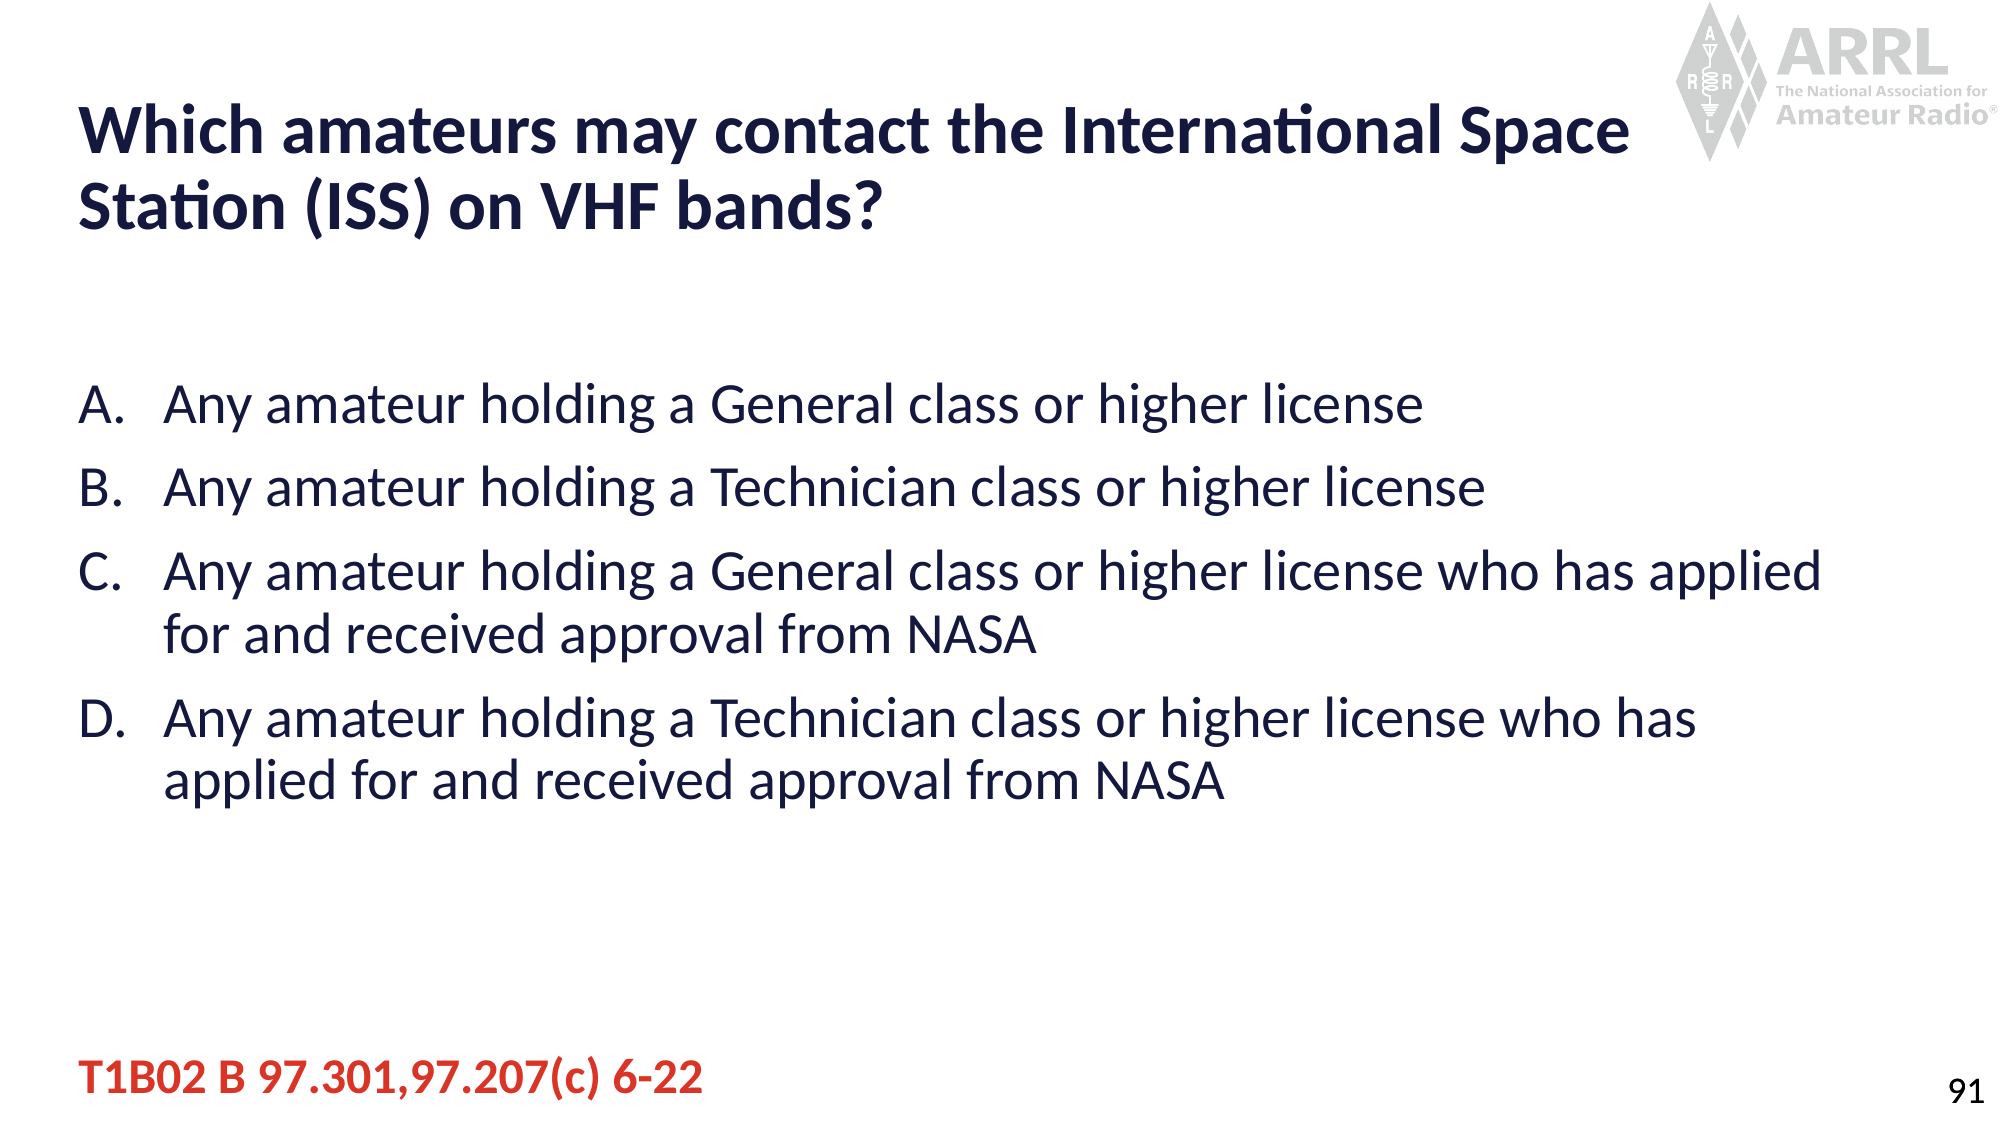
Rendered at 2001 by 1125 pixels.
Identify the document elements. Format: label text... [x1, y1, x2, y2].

title Which amateurs may contact the International Space Station (ISS) on VHF bands? [63, 59, 1863, 278]
list Any amateur holding a General class or higher license Any amateur holding a Technician class or higher license Any amateur holding a General class or higher license who has applied for and received approval from NASA Any amateur holding a Technician class or higher license who has applied for and received approval from NASA [63, 365, 1863, 989]
picture [1674, 0, 2000, 164]
text_box T1B02 B 97.301,97.207(c) 6-22 [63, 1036, 921, 1112]
